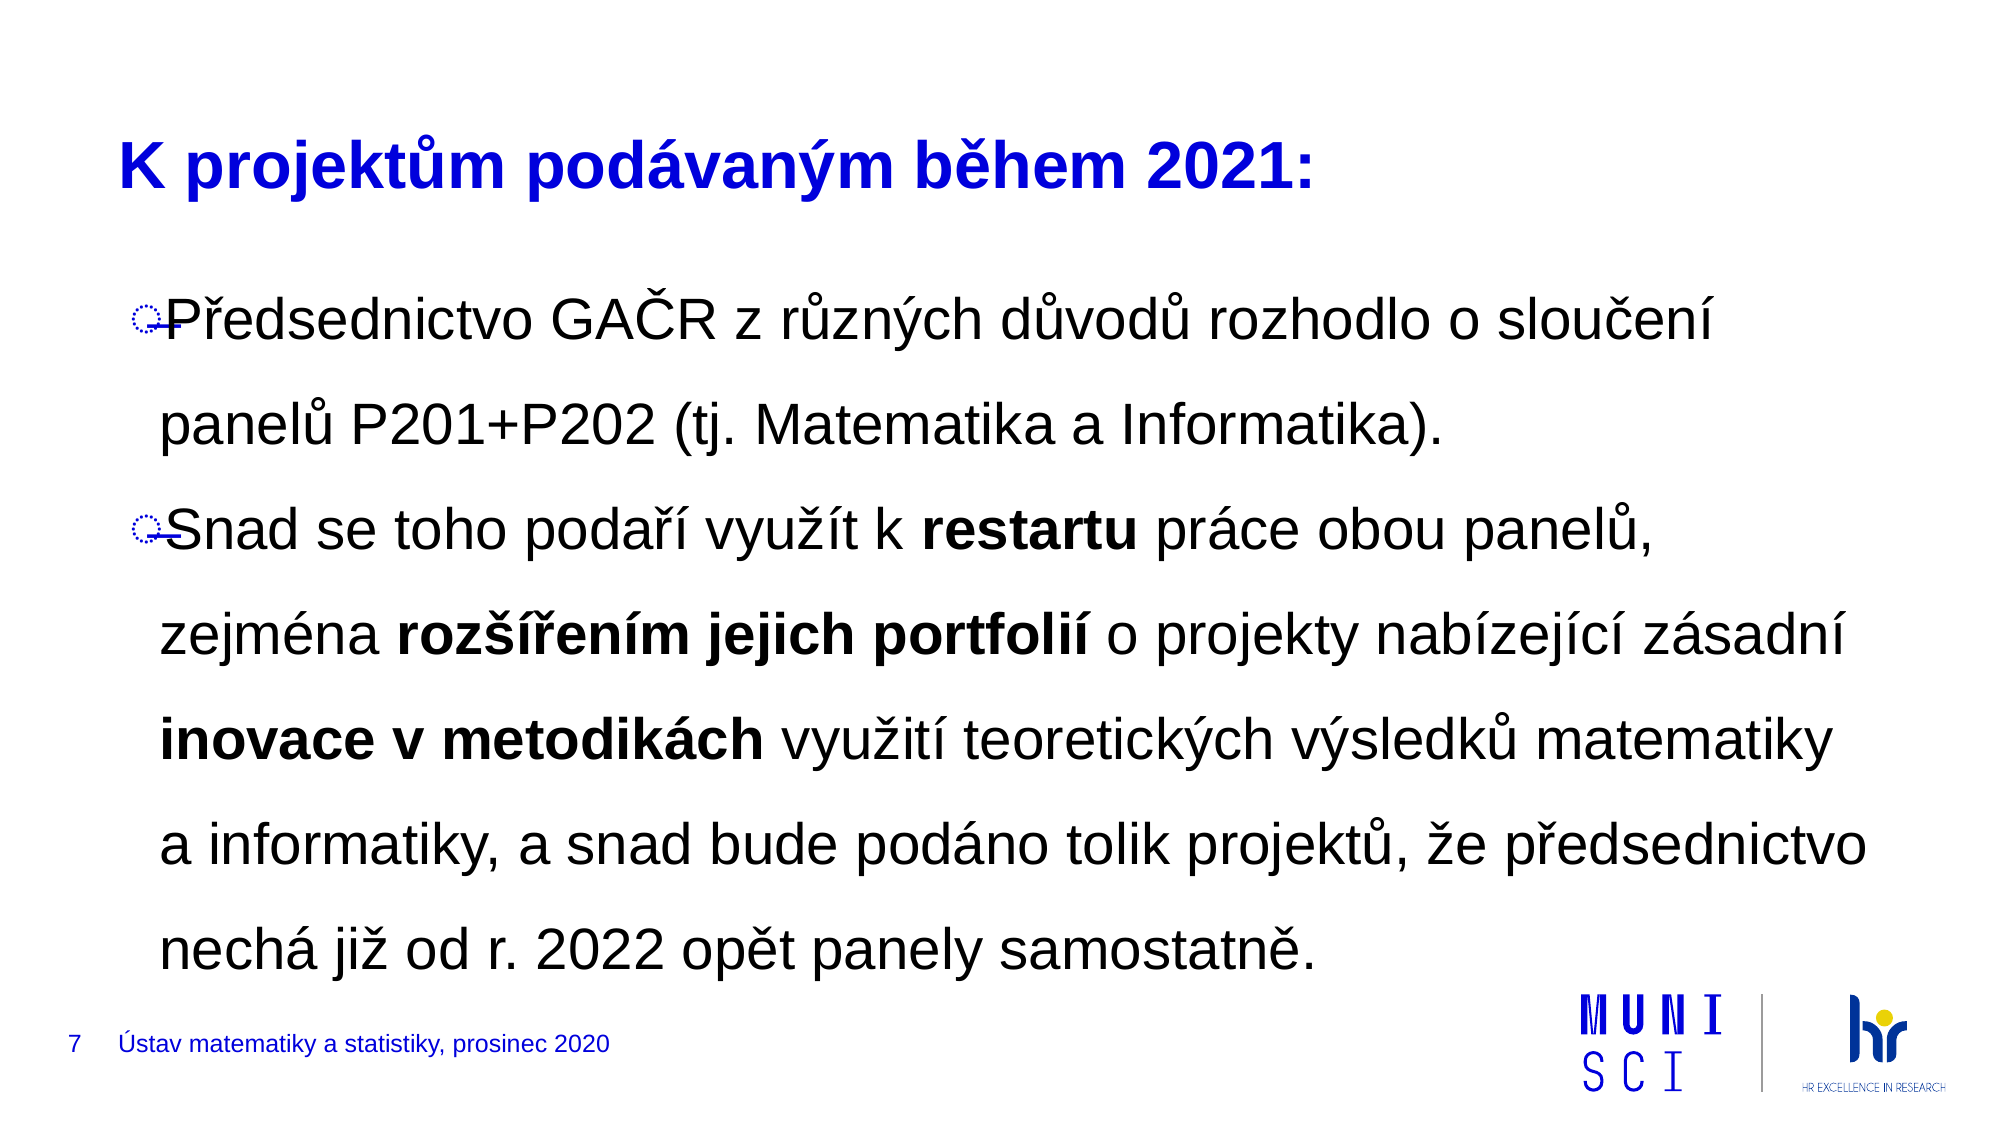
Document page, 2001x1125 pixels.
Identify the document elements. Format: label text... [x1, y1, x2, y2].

footer Ústav matematiky a statistiky, prosinec 2020 [118, 1021, 1418, 1063]
title K projektům podávaným během 2021: [118, 118, 1883, 193]
slide_number 7 [67, 1021, 110, 1063]
list Předsednictvo GAČR z různých důvodů rozhodlo o sloučení panelů P201+P202 (tj. Matematika a Informatika). Snad se toho podaří využít k restartu práce obou panelů, zejména rozšířením jejich portfolií o projekty nabízející zásadní inovace v metodikách využití teoretických výsledků matematiky a informatiky, a snad bude podáno tolik projektů, že předsednictvo nechá již od r. 2022 opět panely samostatně. [118, 246, 1883, 992]
